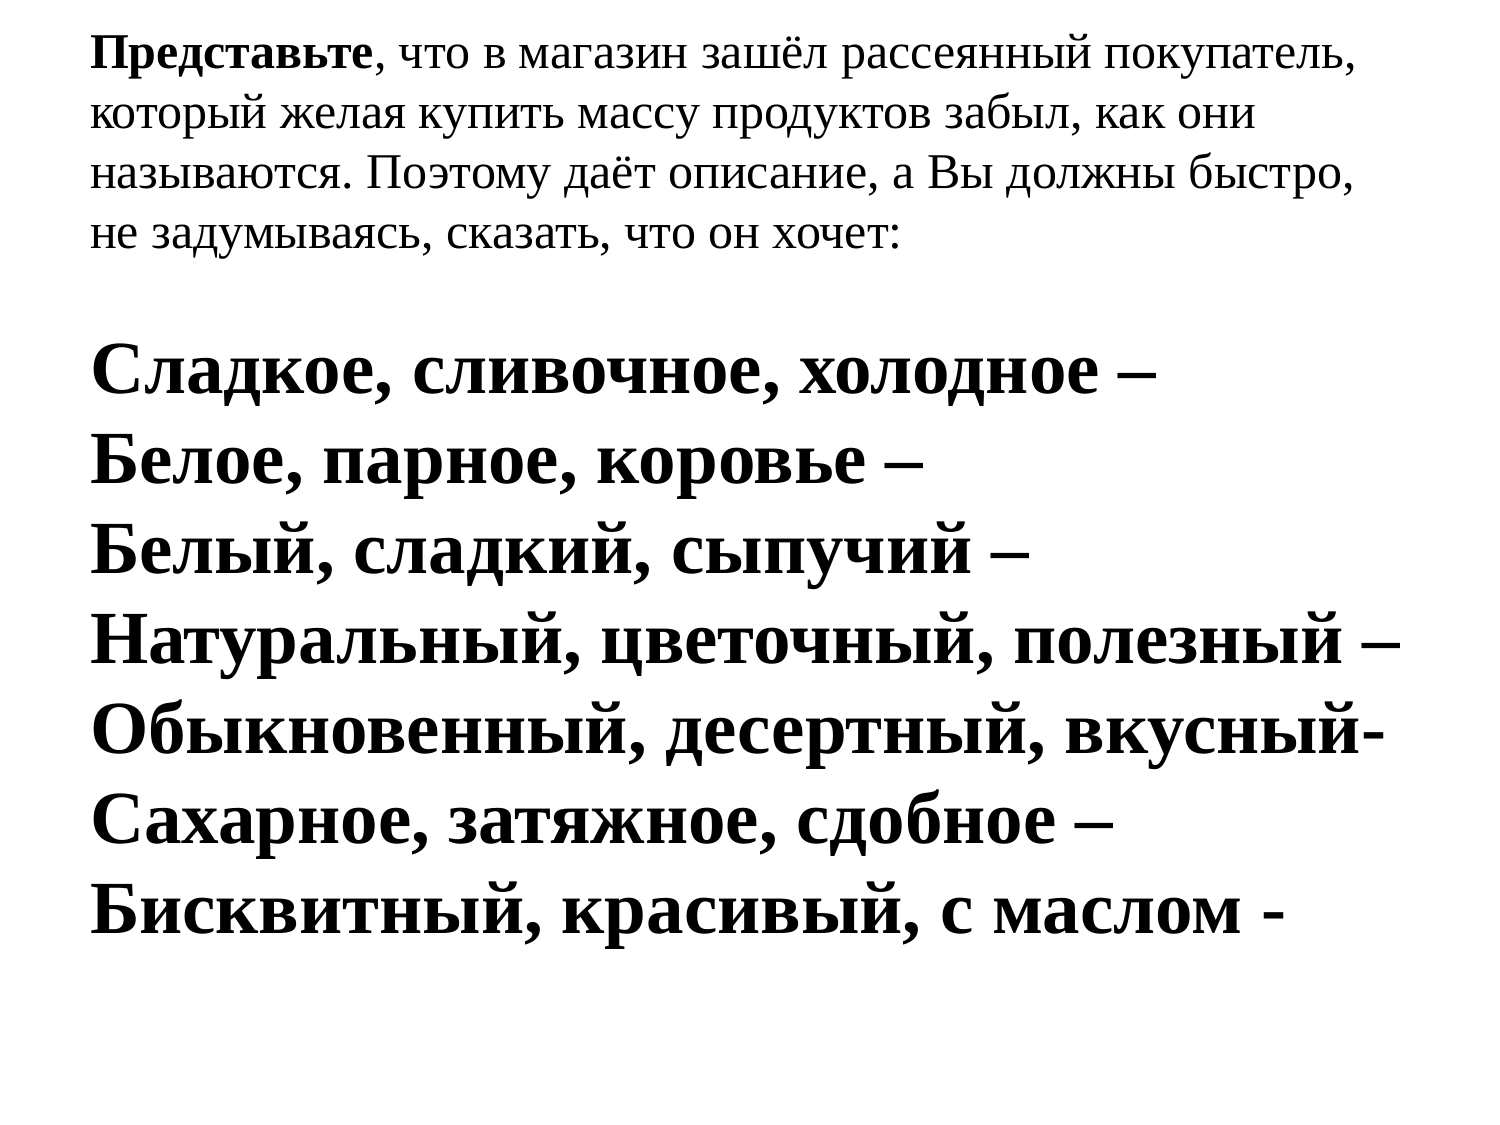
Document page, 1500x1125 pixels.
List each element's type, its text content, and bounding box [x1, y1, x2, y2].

title Представьте, что в магазин зашёл рассеянный покупатель, который желая купить массу продуктов забыл, как они называются. Поэтому даёт описание, а Вы должны быстро, не задумываясь, сказать, что он хочет: Сладкое, сливочное, холодное – Белое, парное, коровье – Белый, сладкий, сыпучий – Натуральный, цветочный, полезный – Обыкновенный, десертный, вкусный- Сахарное, затяжное, сдобное – Бисквитный, красивый, с маслом - [75, 45, 1425, 233]
